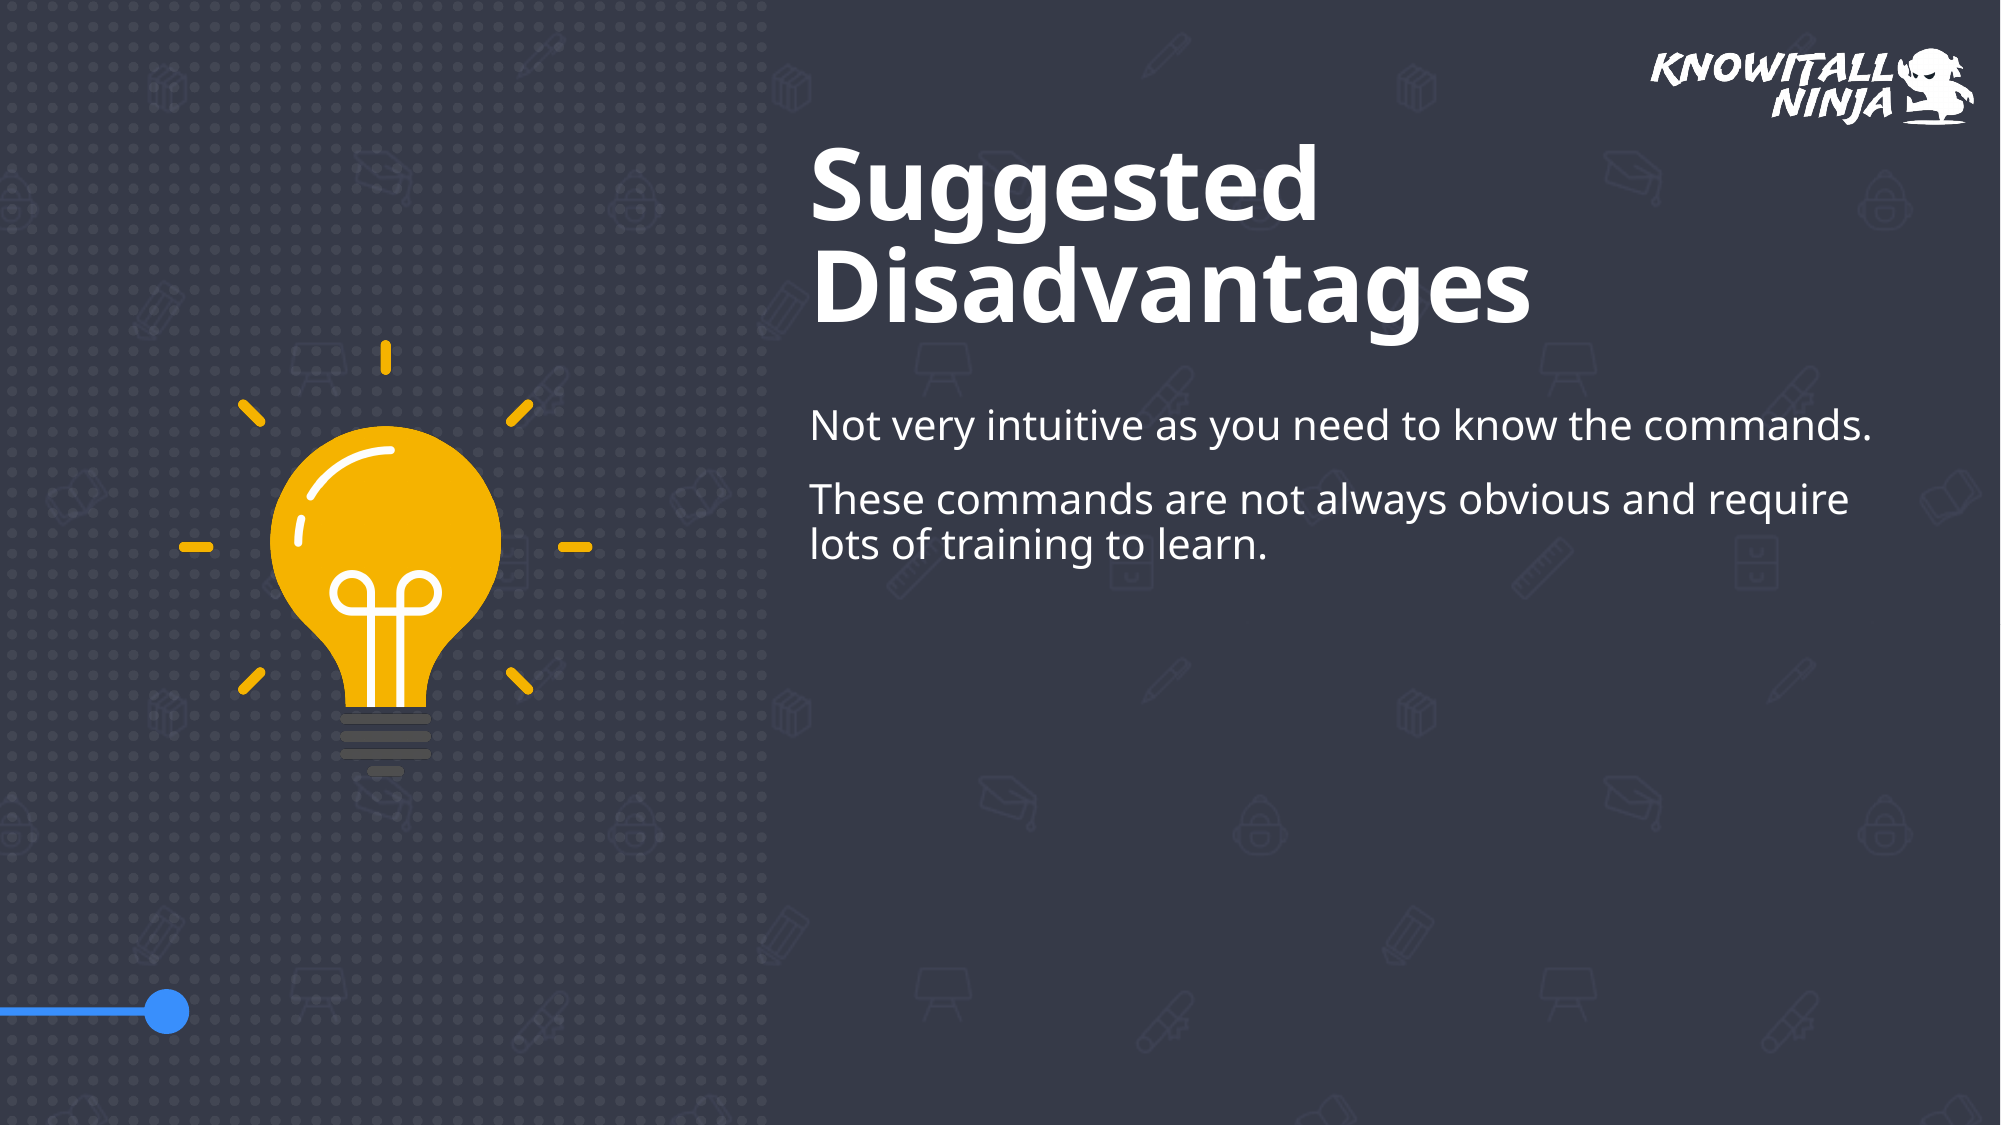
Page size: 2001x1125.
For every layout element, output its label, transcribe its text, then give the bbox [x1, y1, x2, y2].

list Not very intuitive as you need to know the commands. These commands are not always obvious and require lots of training to learn. [794, 397, 1928, 1090]
title Suggested Disadvantages [794, 125, 1928, 351]
picture [0, 0, 2001, 1125]
